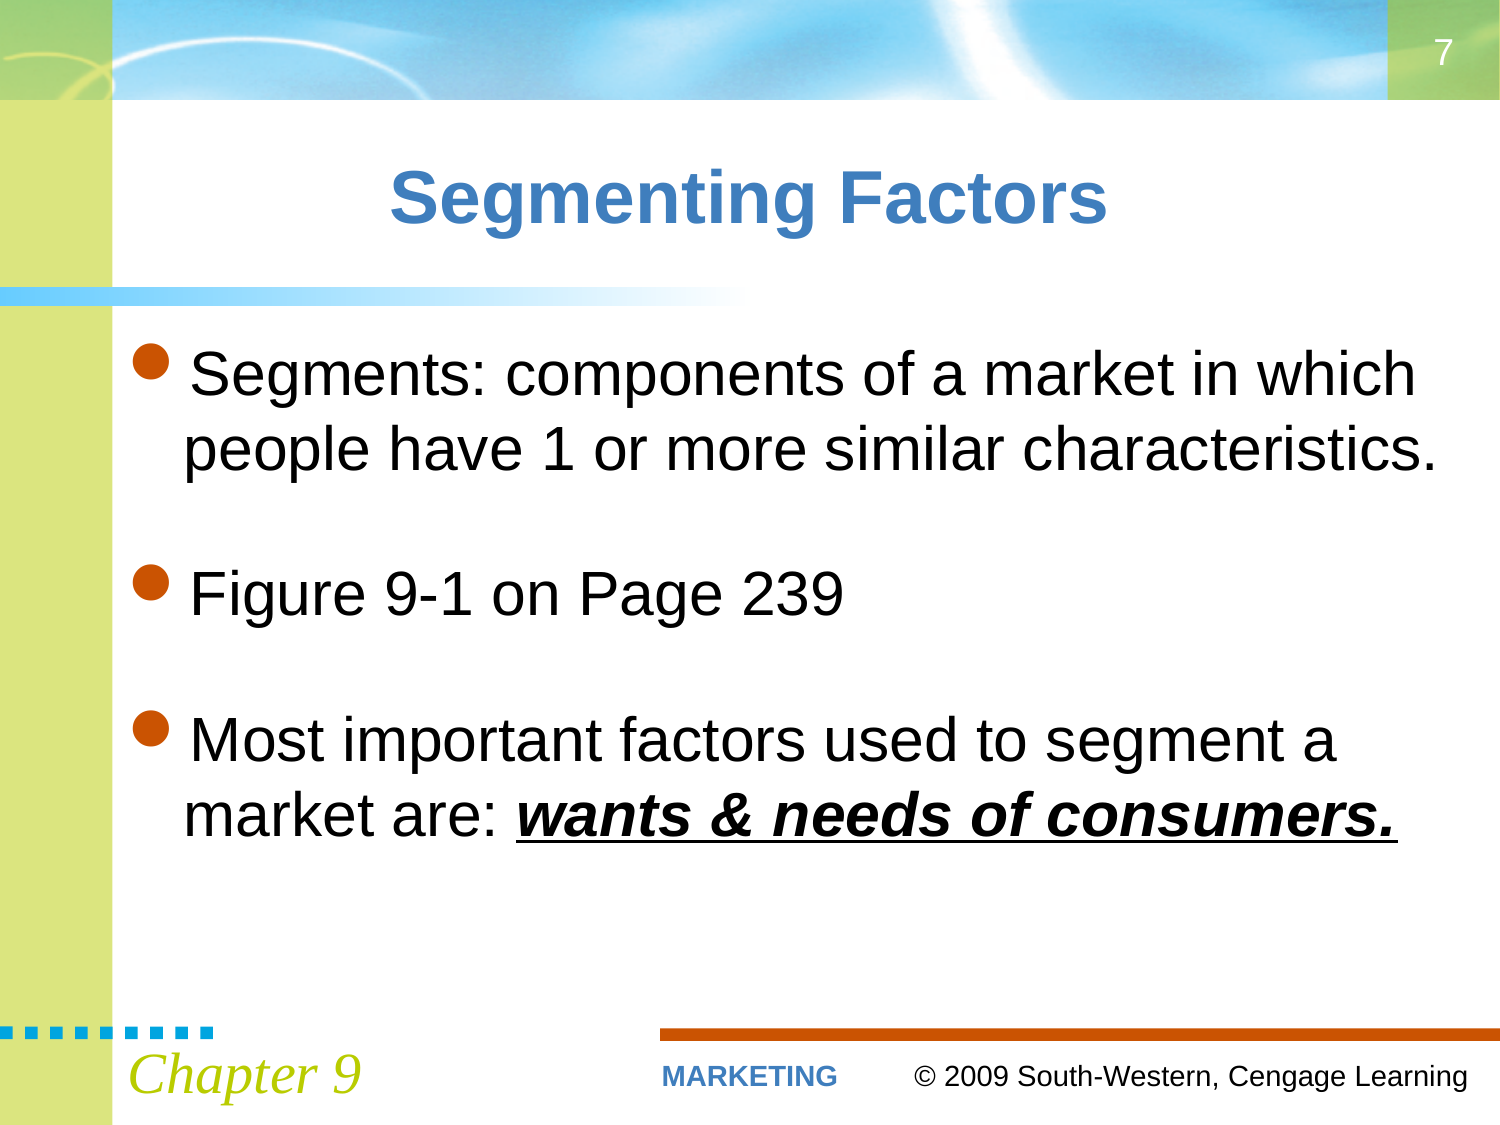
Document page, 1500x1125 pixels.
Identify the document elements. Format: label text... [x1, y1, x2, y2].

list Segments: components of a market in which people have 1 or more similar characteristics. Figure 9-1 on Page 239 Most important factors used to segment a market are: wants & needs of consumers. [112, 324, 1500, 1001]
title Segmenting Factors [112, 99, 1388, 288]
slide_number 7 [1387, 0, 1500, 101]
footer Chapter 9 [112, 1012, 638, 1113]
